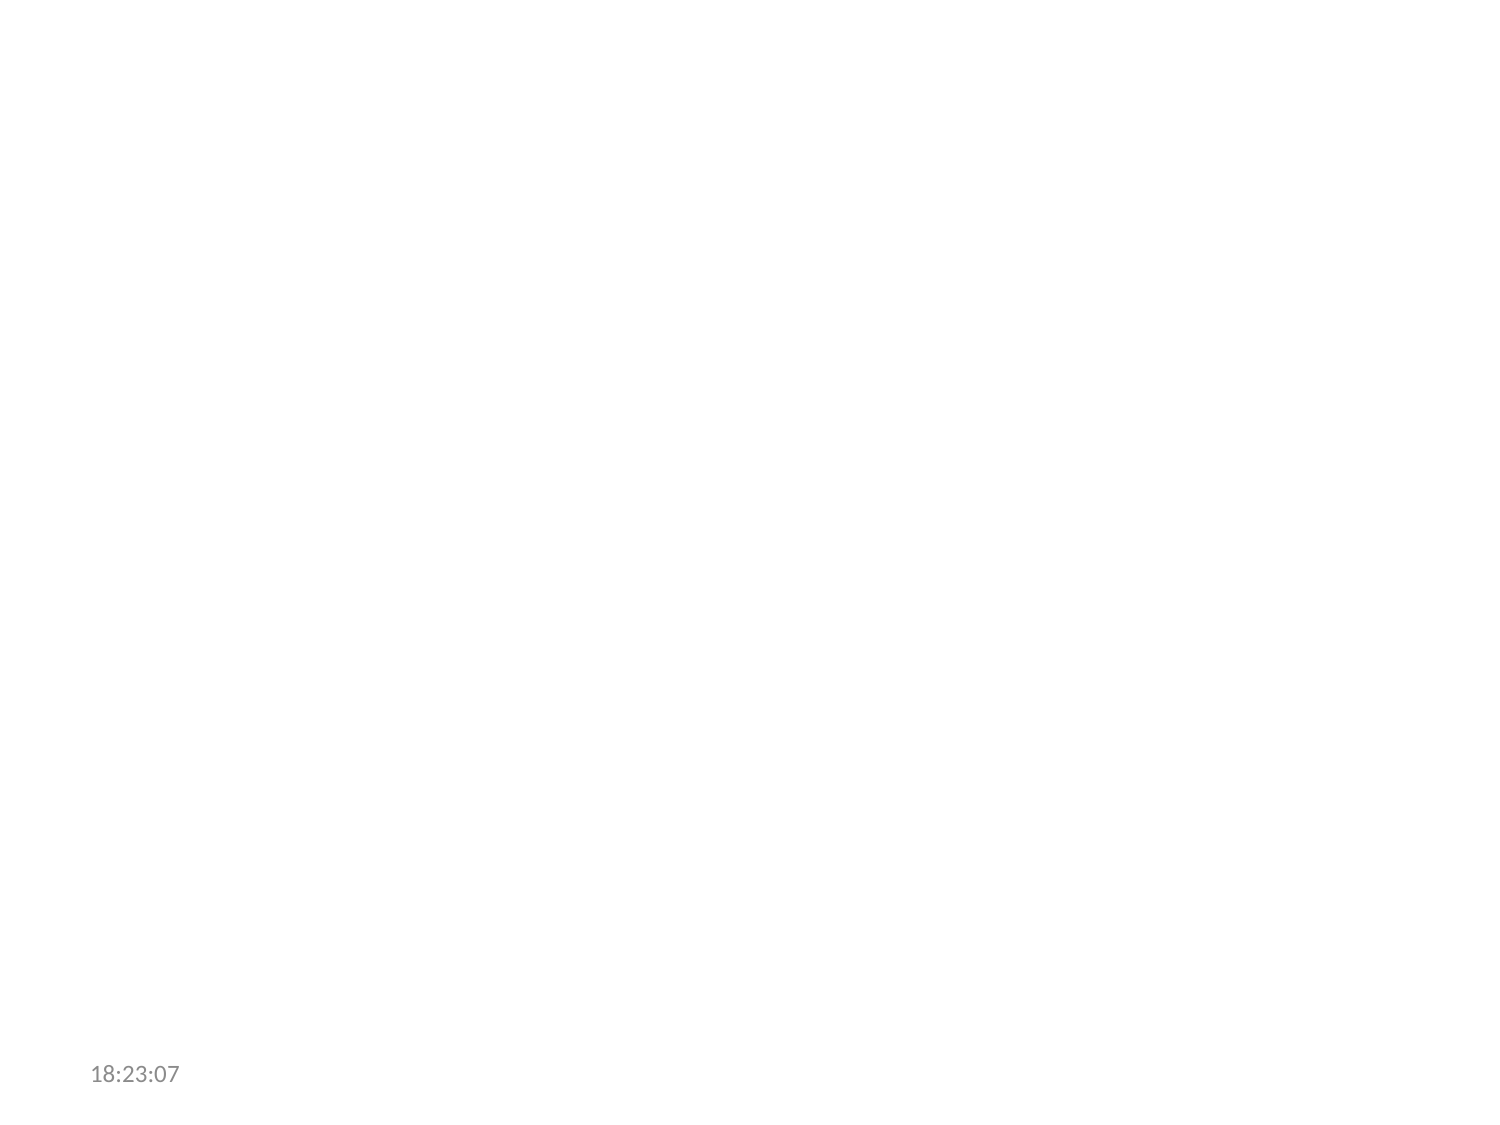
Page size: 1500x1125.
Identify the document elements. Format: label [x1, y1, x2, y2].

slide_number [75, 1042, 425, 1103]
